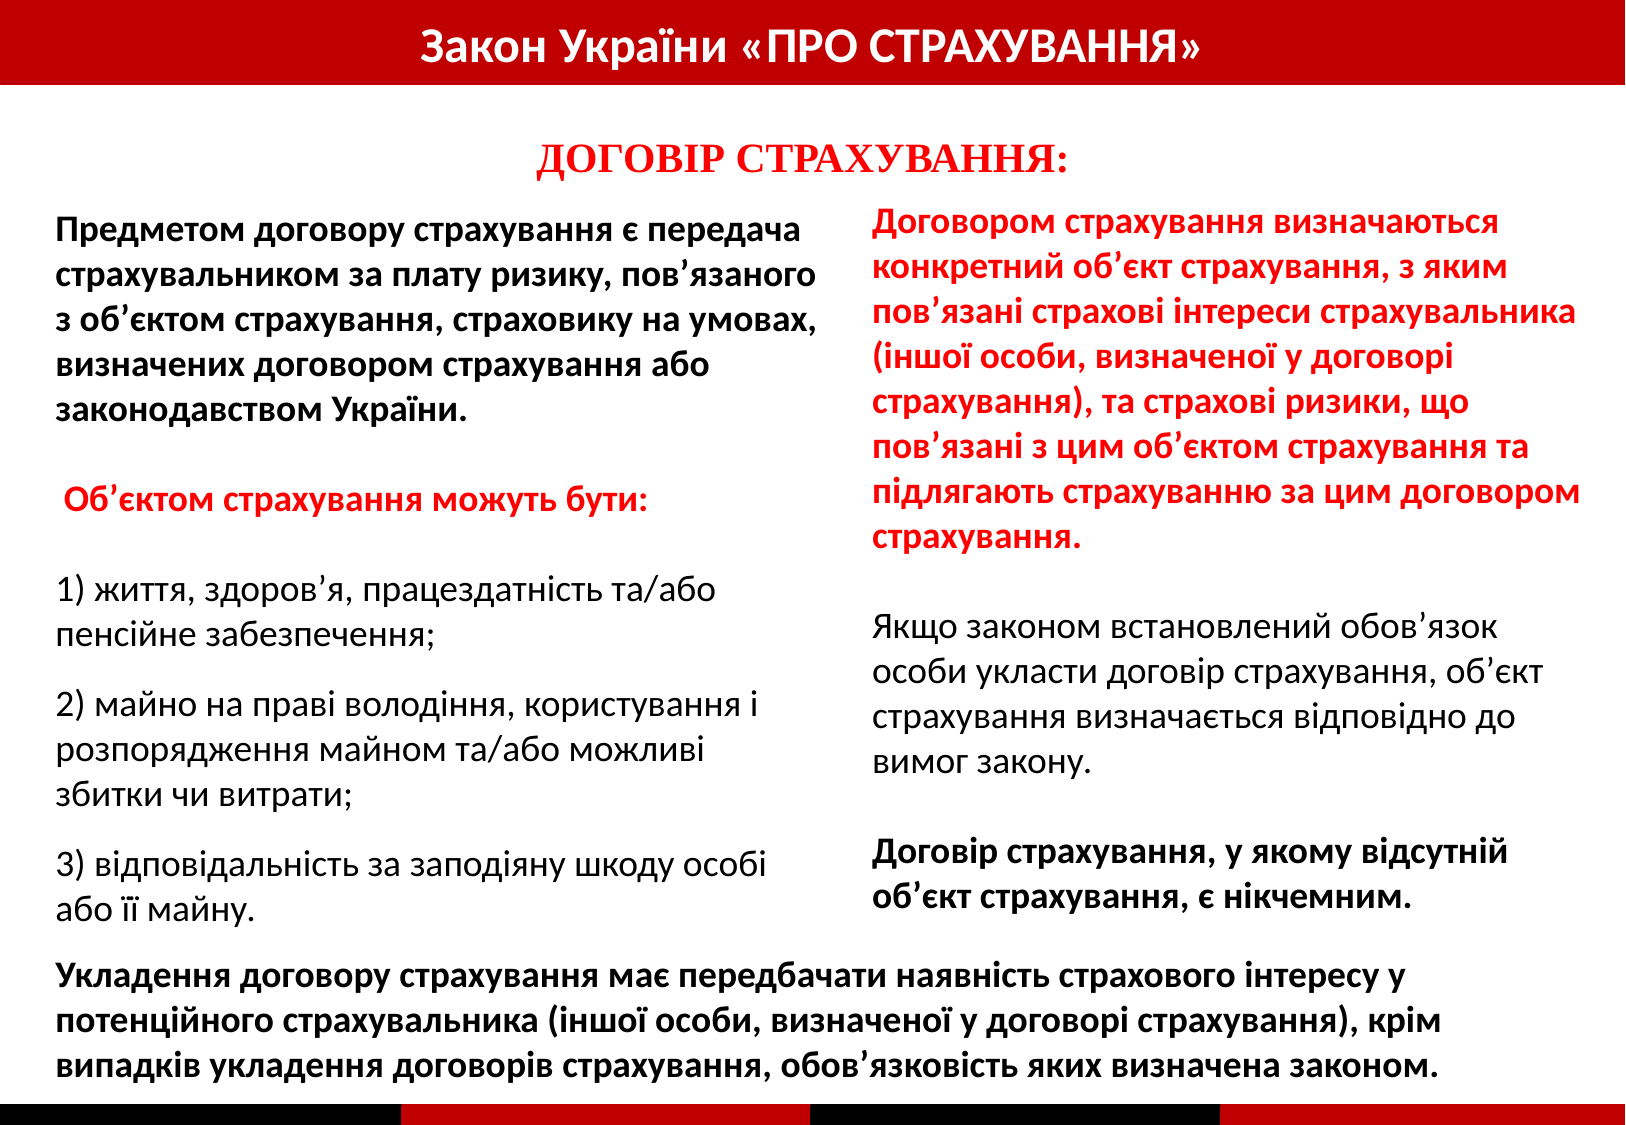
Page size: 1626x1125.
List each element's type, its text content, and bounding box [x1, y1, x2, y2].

text_box ДОГОВІР СТРАХУВАННЯ: [35, 123, 1571, 189]
text_box Закон України «ПРО СТРАХУВАННЯ» [0, 0, 1625, 85]
text_box [401, 1104, 810, 1125]
text_box [1220, 1104, 1625, 1125]
text_box Укладення договору страхування має передбачати наявність страхового інтересу у потенційного страхувальника (іншої особи, визначеної у договорі страхування), крім випадків укладення договорів страхування, обов’язковість яких визначена законом. [40, 942, 1604, 1093]
text_box Договором страхування визначаються конкретний об’єкт страхування, з яким пов’язані страхові інтереси страхувальника (іншої особи, визначеної у договорі страхування), та страхові ризики, що пов’язані з цим об’єктом страхування та підлягають страхуванню за цим договором страхування. Якщо законом встановлений обов’язок особи укласти договір страхування, об’єкт страхування визначається відповідно до вимог закону. Договір страхування, у якому відсутній об’єкт страхування, є нікчемним. [857, 189, 1602, 924]
text_box Предметом договору страхування є передача страхувальником за плату ризику, пов’язаного з об’єктом страхування, страховику на умовах, визначених договором страхування або законодавством України. Об’єктом страхування можуть бути: 1) життя, здоров’я, працездатність та/або пенсійне забезпечення; 2) майно на праві володіння, користування і розпорядження майном та/або можливі збитки чи витрати; 3) відповідальність за заподіяну шкоду особі або її майну. [40, 196, 836, 936]
text_box [0, 1104, 401, 1125]
text_box [810, 1104, 1220, 1125]
